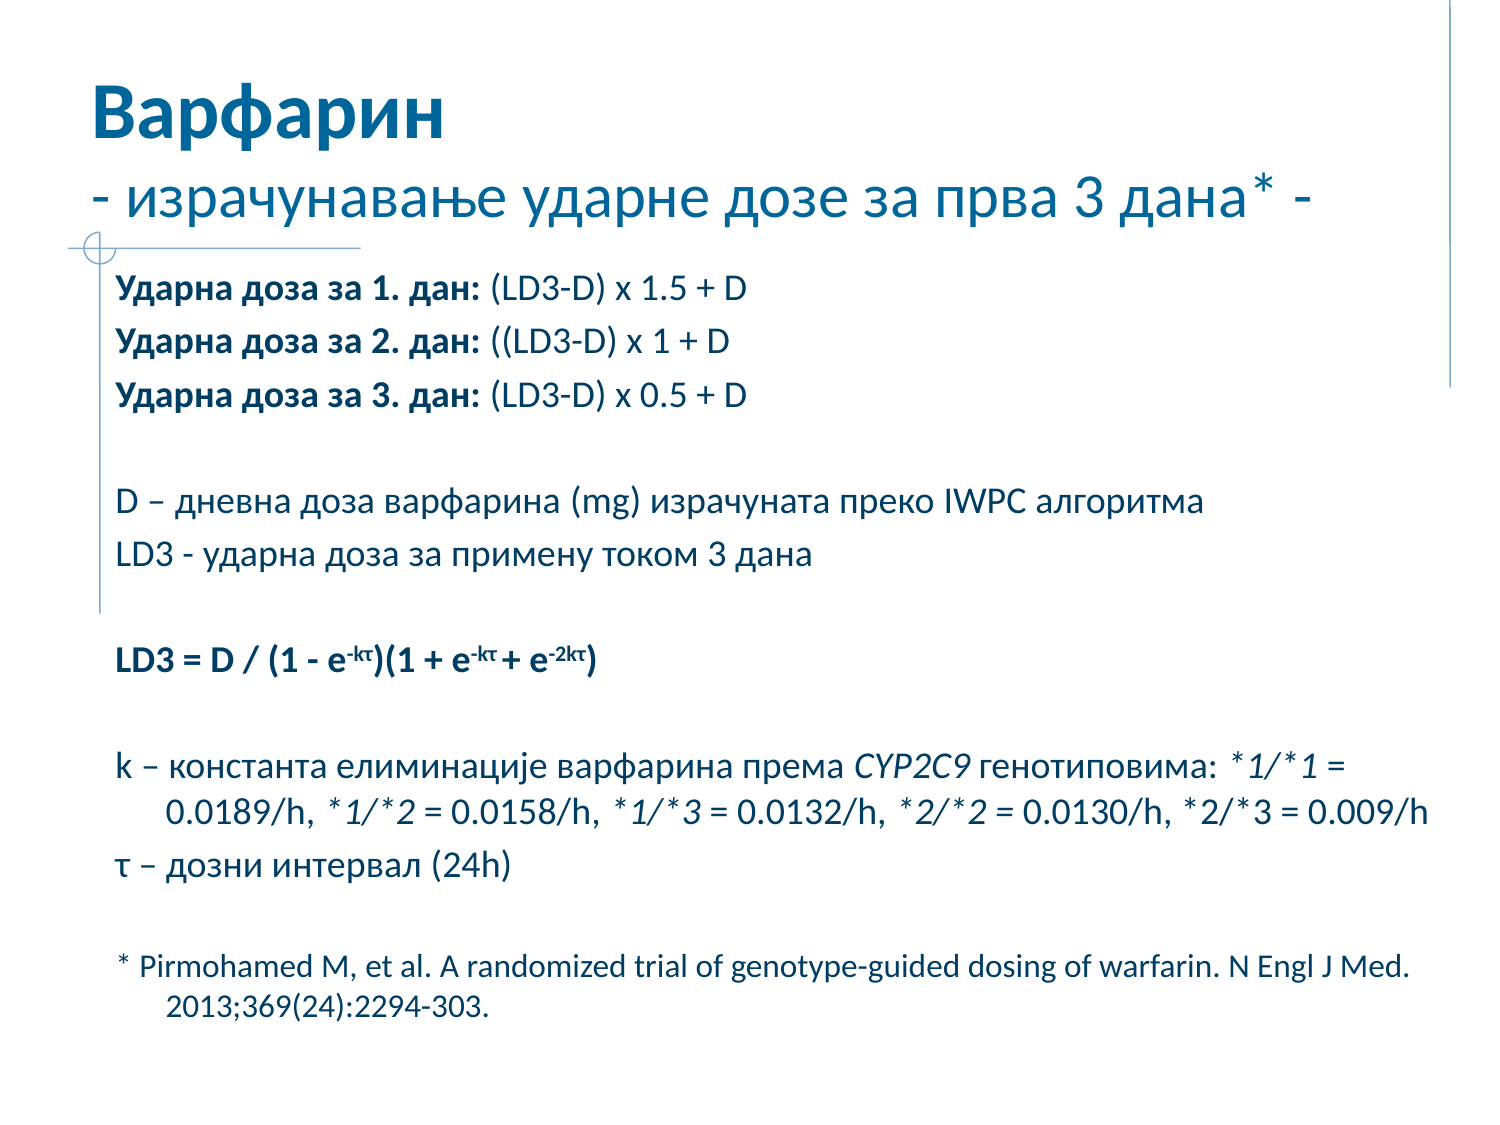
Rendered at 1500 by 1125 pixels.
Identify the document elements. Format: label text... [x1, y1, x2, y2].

title Варфарин - израчунавање ударне дозе за прва 3 дана* - [76, 49, 1412, 238]
list Ударна доза за 1. дан: (LD3-D) x 1.5 + D Ударна доза за 2. дан: ((LD3-D) x 1 + D Ударна доза за 3. дан: (LD3-D) x 0.5 + D D – дневна доза варфарина (mg) израчуната преко IWPC алгоритма LD3 - ударна доза за примену током 3 дана LD3 = D / (1 - e-kτ)(1 + e-kτ + e-2kτ) k – константа елиминације варфарина према CYP2C9 генотиповима: *1/*1 = 0.0189/h, *1/*2 = 0.0158/h, *1/*3 = 0.0132/h, *2/*2 = 0.0130/h, *2/*3 = 0.009/h τ – дозни интервал (24h) * Pirmohamed M, et al. A randomized trial of genotype-guided dosing of warfarin. N Engl J Med. 2013;369(24):2294-303. [100, 255, 1449, 1059]
